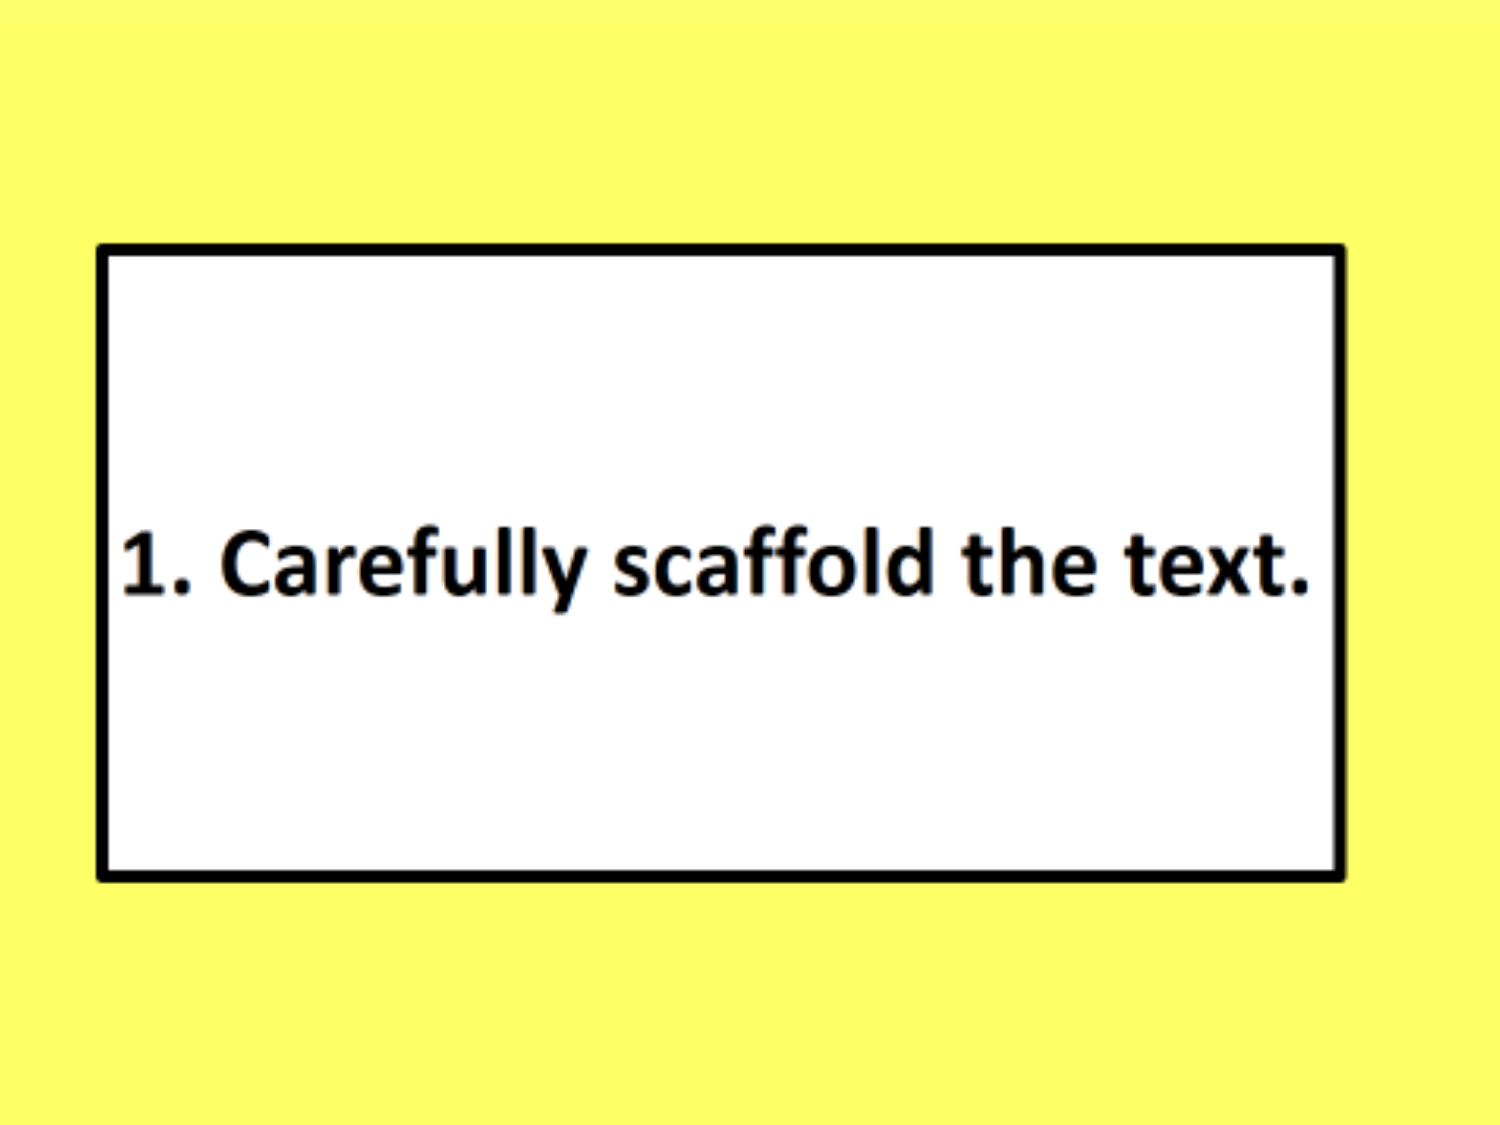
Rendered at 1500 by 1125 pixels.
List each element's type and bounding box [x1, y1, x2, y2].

list [0, 24, 1500, 1125]
